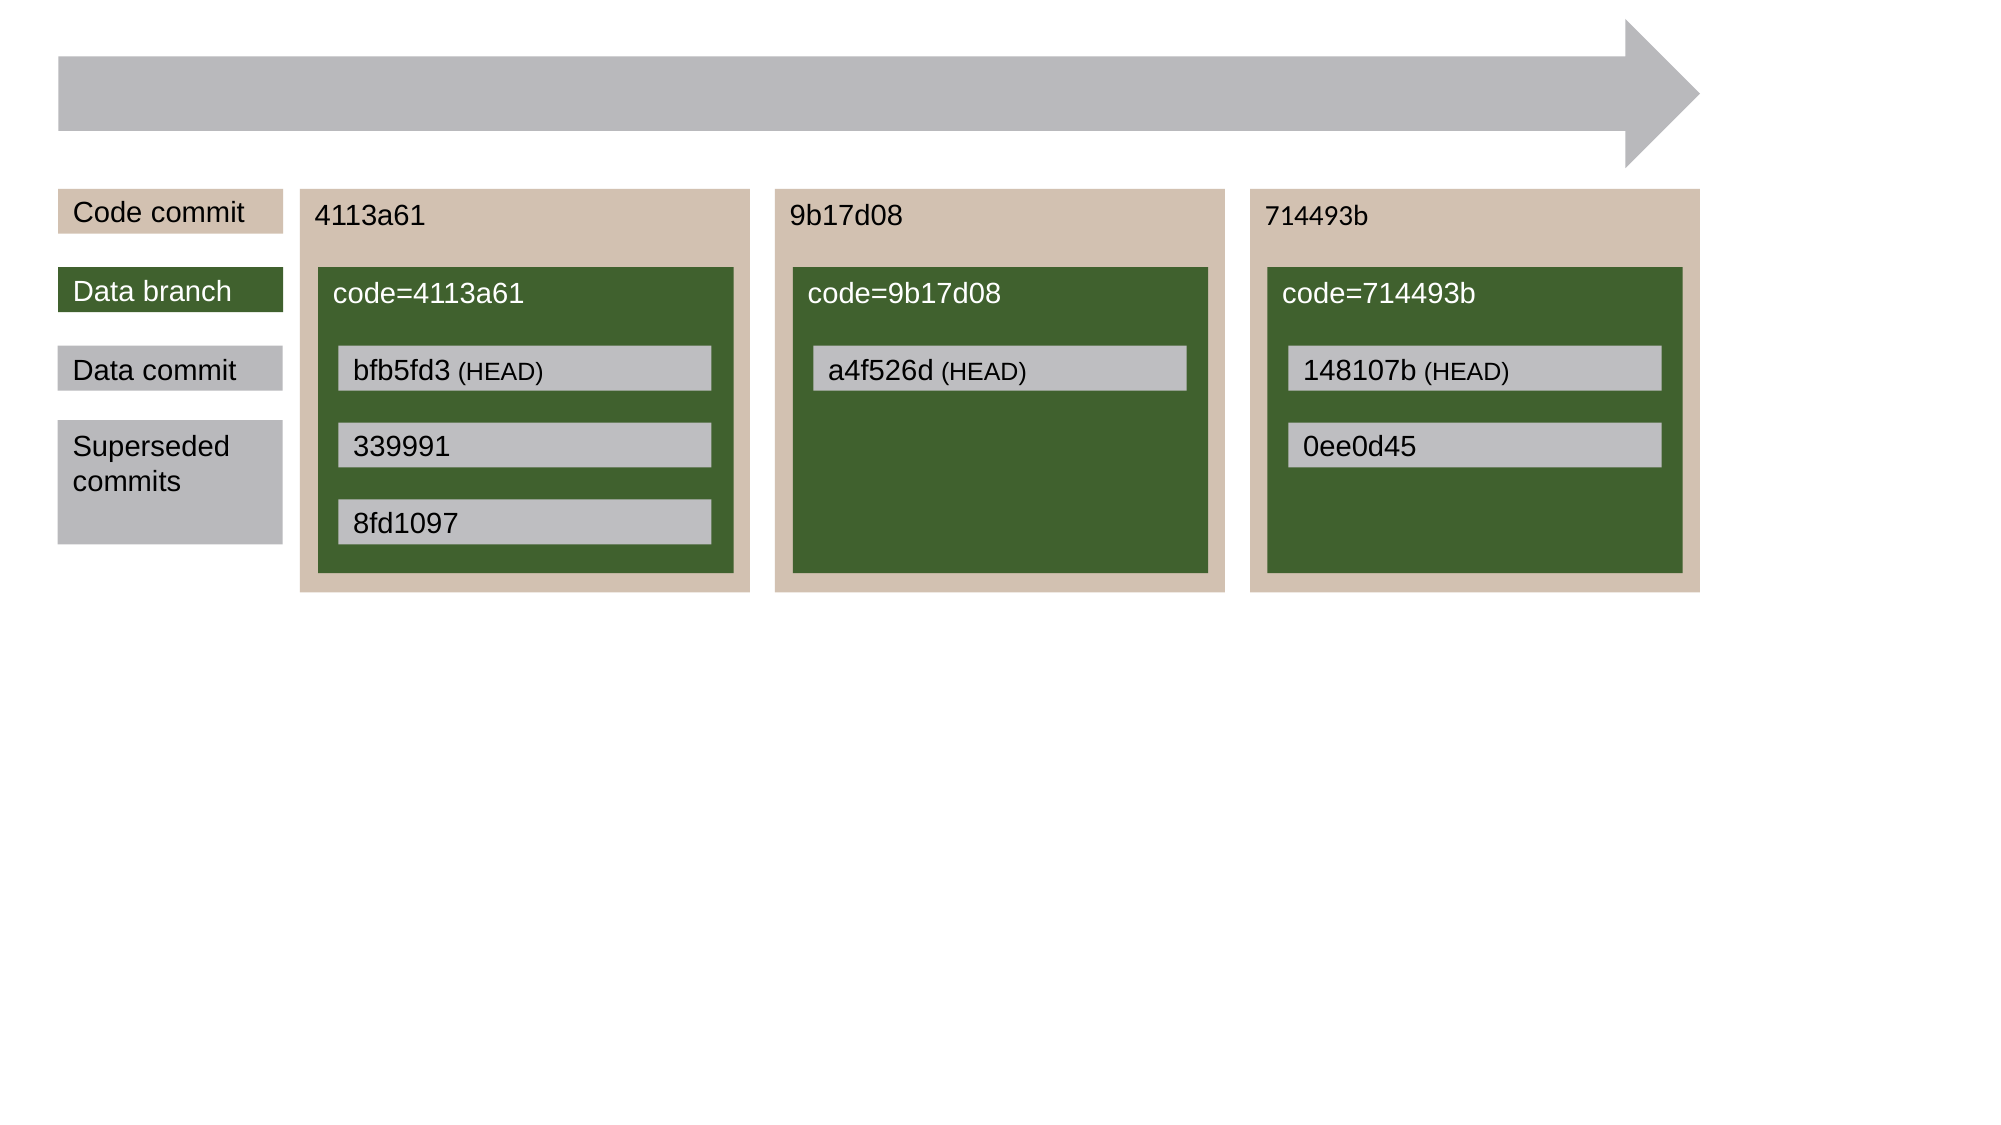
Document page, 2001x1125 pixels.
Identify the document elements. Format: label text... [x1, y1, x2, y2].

text_box 0ee0d45 [1287, 422, 1663, 469]
text_box 9b17d08 [774, 188, 1226, 593]
text_box 8fd1097 [337, 498, 713, 545]
text_box 339991 [337, 422, 713, 469]
text_box 714493b [1249, 188, 1701, 593]
text_box code=4113a61 [317, 266, 735, 574]
text_box 148107b (HEAD) [1287, 345, 1663, 392]
text_box a4f526d (HEAD) [812, 345, 1188, 392]
text_box Superseded commits [57, 419, 284, 545]
text_box bfb5fd3 (HEAD) [337, 345, 713, 392]
text_box Data commit [57, 345, 284, 392]
text_box 4113a61 [299, 188, 751, 593]
text_box Code commit [57, 188, 284, 235]
text_box code=714493b [1266, 266, 1684, 574]
text_box [57, 16, 1702, 171]
text_box code=9b17d08 [792, 266, 1209, 574]
text_box Data branch [57, 266, 284, 313]
